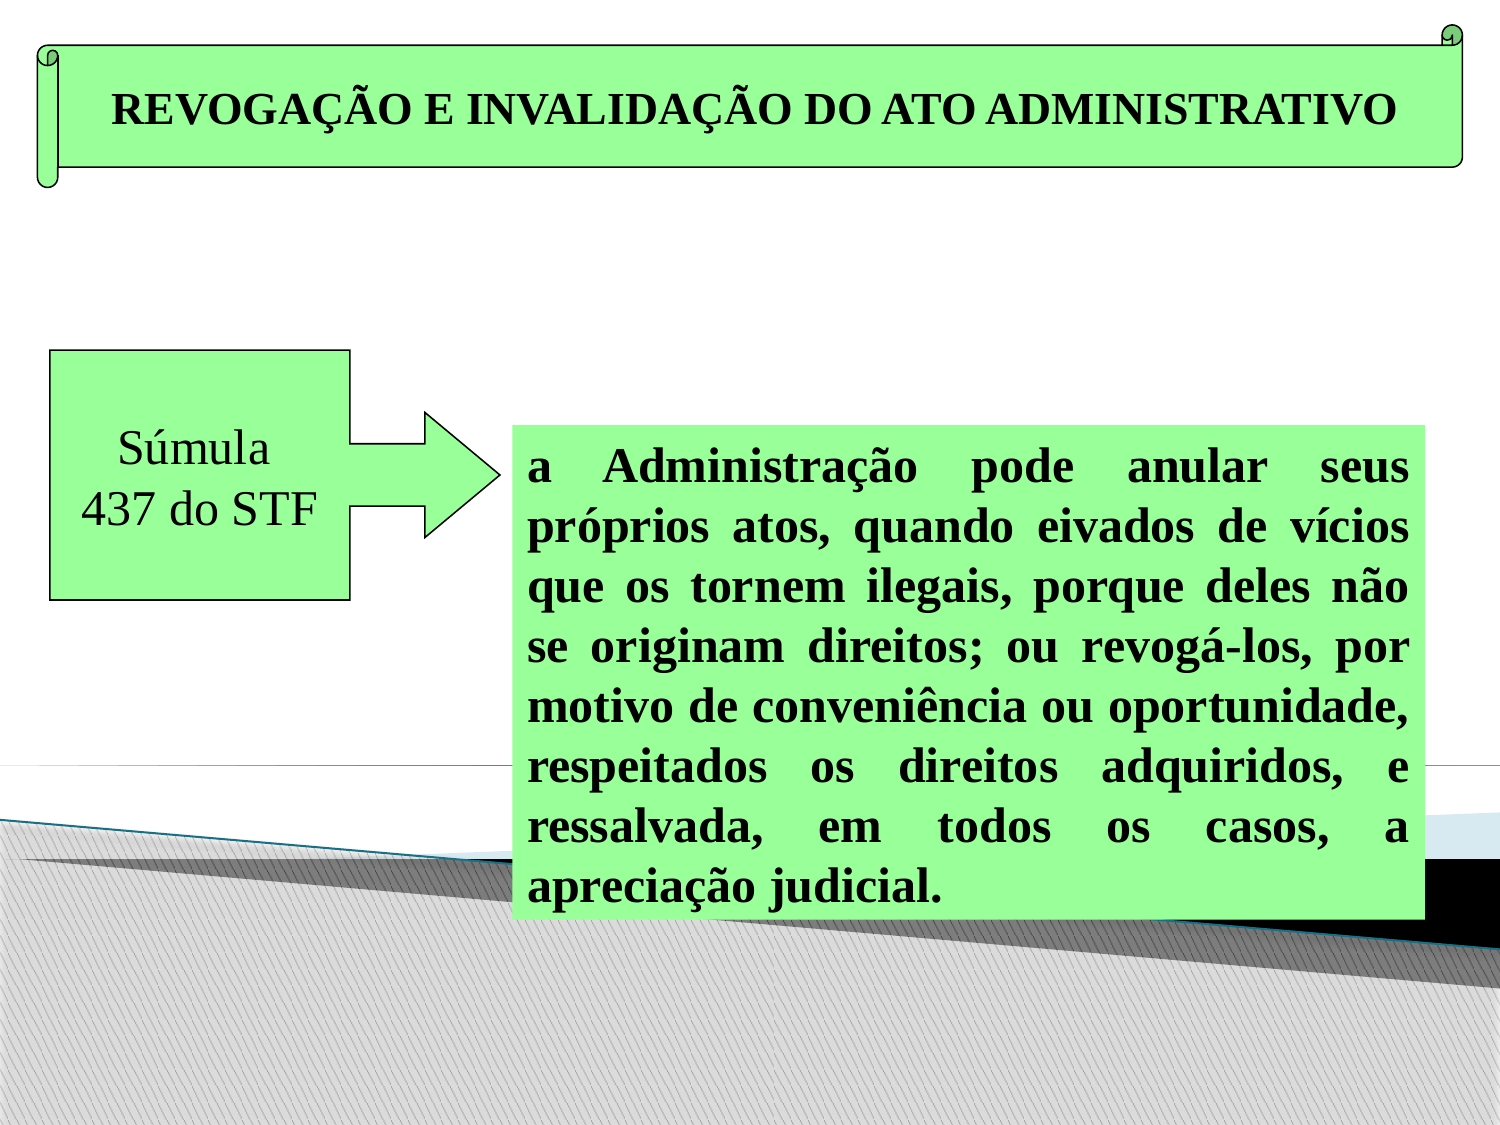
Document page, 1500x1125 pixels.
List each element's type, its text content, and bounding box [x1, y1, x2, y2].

text_box a Administração pode anular seus próprios atos, quando eivados de vícios que os tornem ilegais, porque deles não se originam direitos; ou revogá-los, por motivo de conveniência ou oportunidade, respeitados os direitos adquiridos, e ressalvada, em todos os casos, a apreciação judicial. [512, 424, 1425, 920]
picture [5, 859, 512, 903]
text_box Súmula 437 do STF [49, 350, 500, 601]
text_box REVOGAÇÃO E INVALIDAÇÃO DO ATO ADMINISTRATIVO [37, 24, 1463, 188]
picture [715, 920, 1500, 989]
